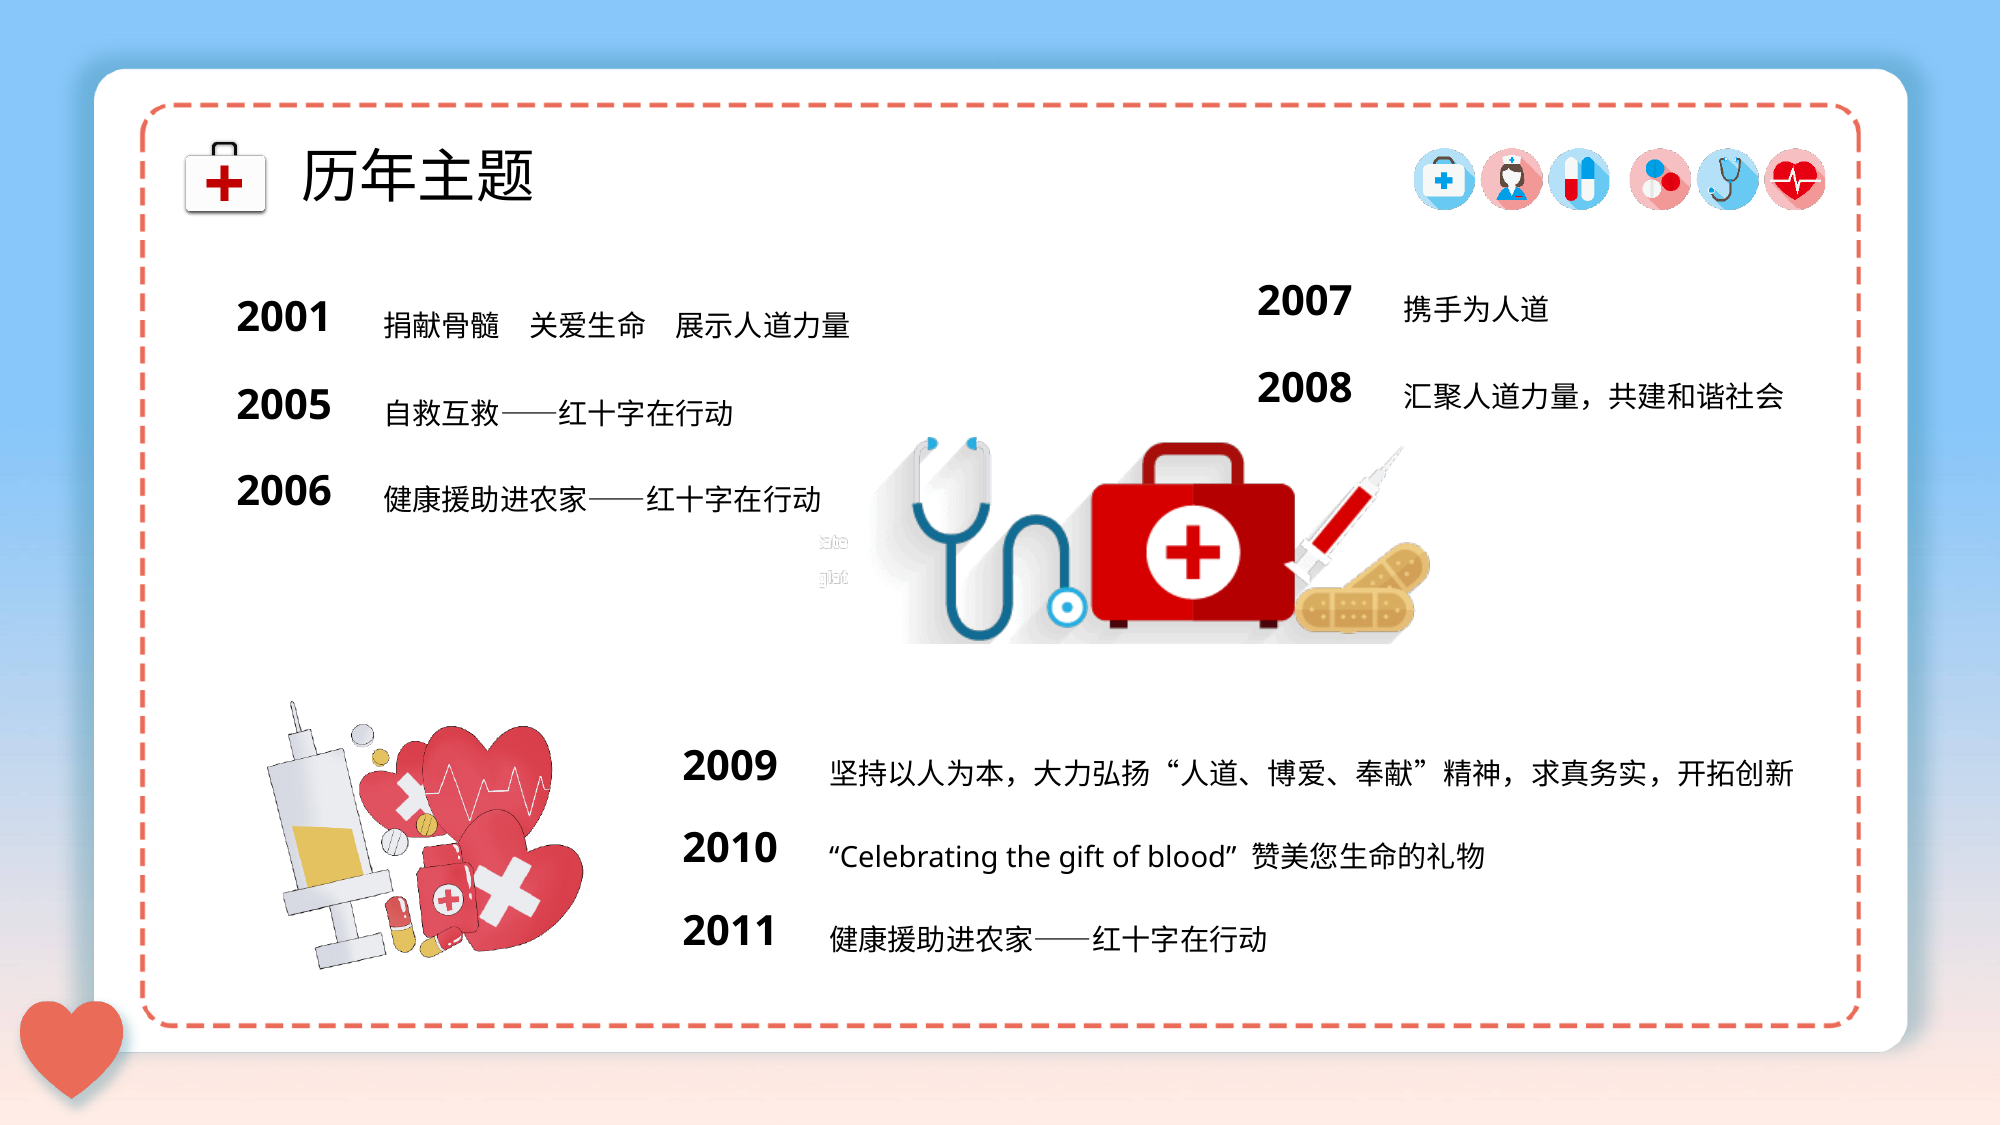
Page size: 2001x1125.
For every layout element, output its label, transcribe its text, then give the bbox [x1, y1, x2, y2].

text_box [667, 730, 1901, 963]
text_box 历年主题 [286, 131, 655, 217]
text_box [221, 266, 1901, 522]
picture [0, 0, 2000, 1125]
